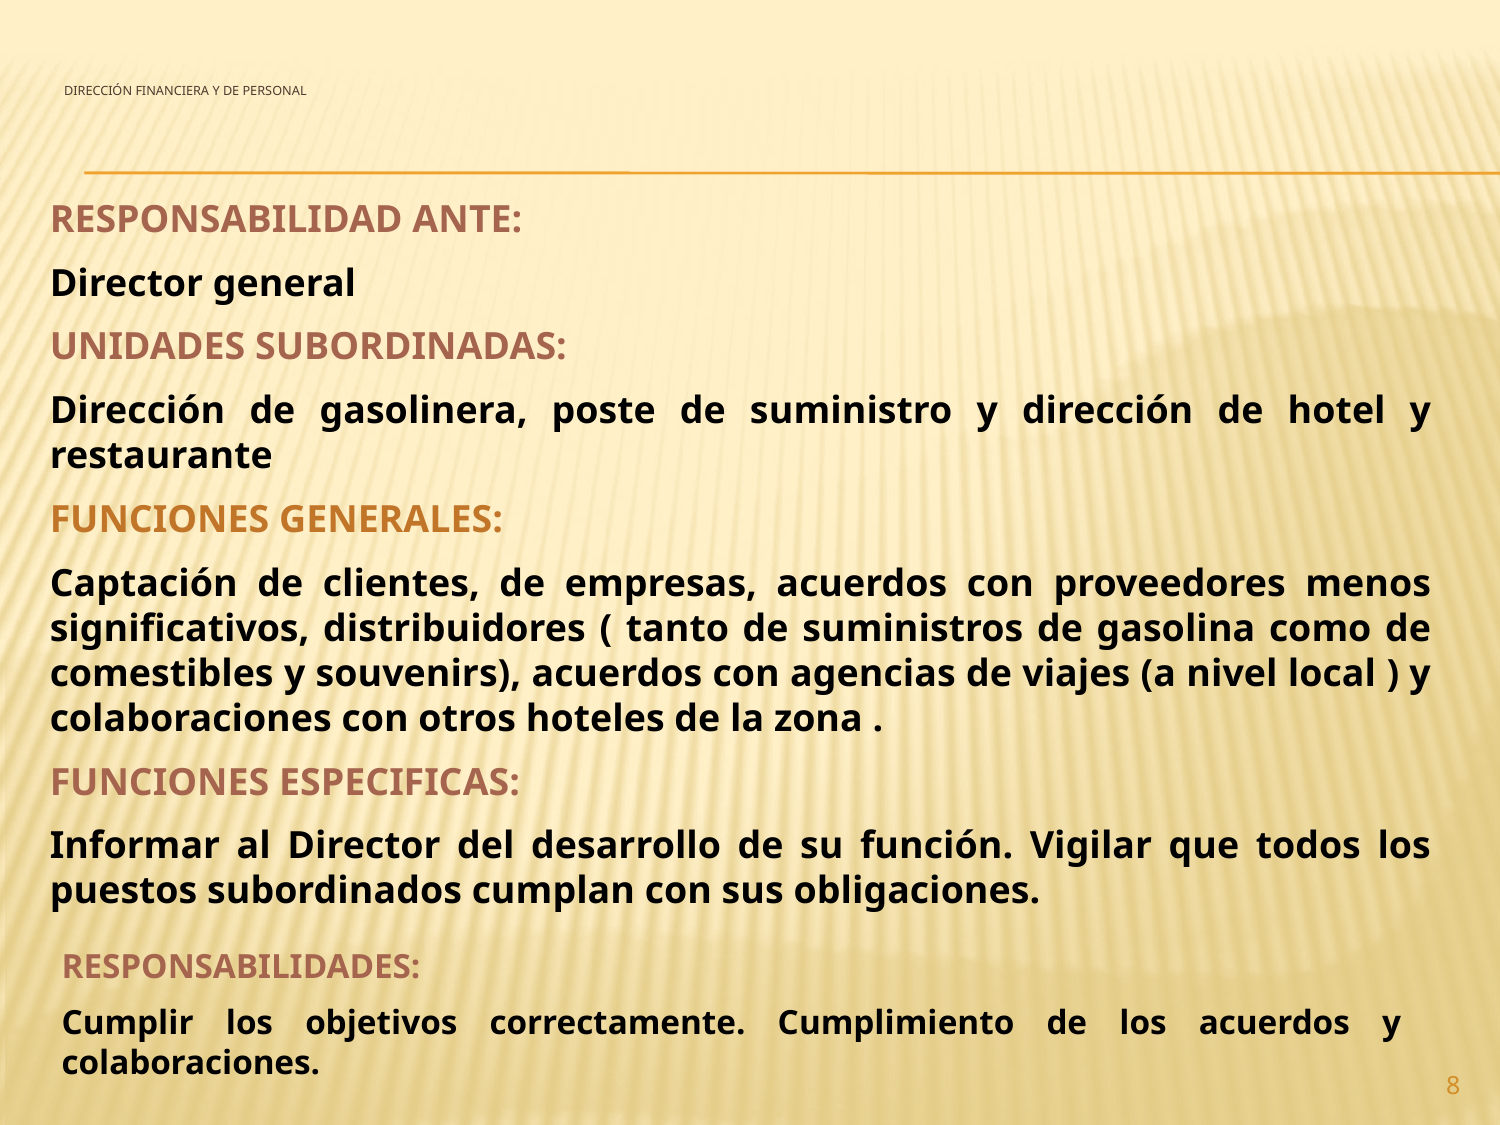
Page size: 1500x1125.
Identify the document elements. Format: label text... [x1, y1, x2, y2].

text_box RESPONSABILIDADES: Cumplir los objetivos correctamente. Cumplimiento de los acuerdos y colaboraciones. [46, 937, 1418, 1089]
slide_number 8 [1350, 1062, 1475, 1103]
title Dirección financiera y de personal [49, 75, 1475, 106]
text_box RESPONSABILIDAD ANTE: Director general UNIDADES SUBORDINADAS: Dirección de gasolinera, poste de suministro y dirección de hotel y restaurante FUNCIONES GENERALES: Captación de clientes, de empresas, acuerdos con proveedores menos significativos, distribuidores ( tanto de suministros de gasolina como de comestibles y souvenirs), acuerdos con agencias de viajes (a nivel local ) y colaboraciones con otros hoteles de la zona . FUNCIONES ESPECIFICAS: Informar al Director del desarrollo de su función. Vigilar que todos los puestos subordinados cumplan con sus obligaciones. [35, 187, 1448, 1047]
